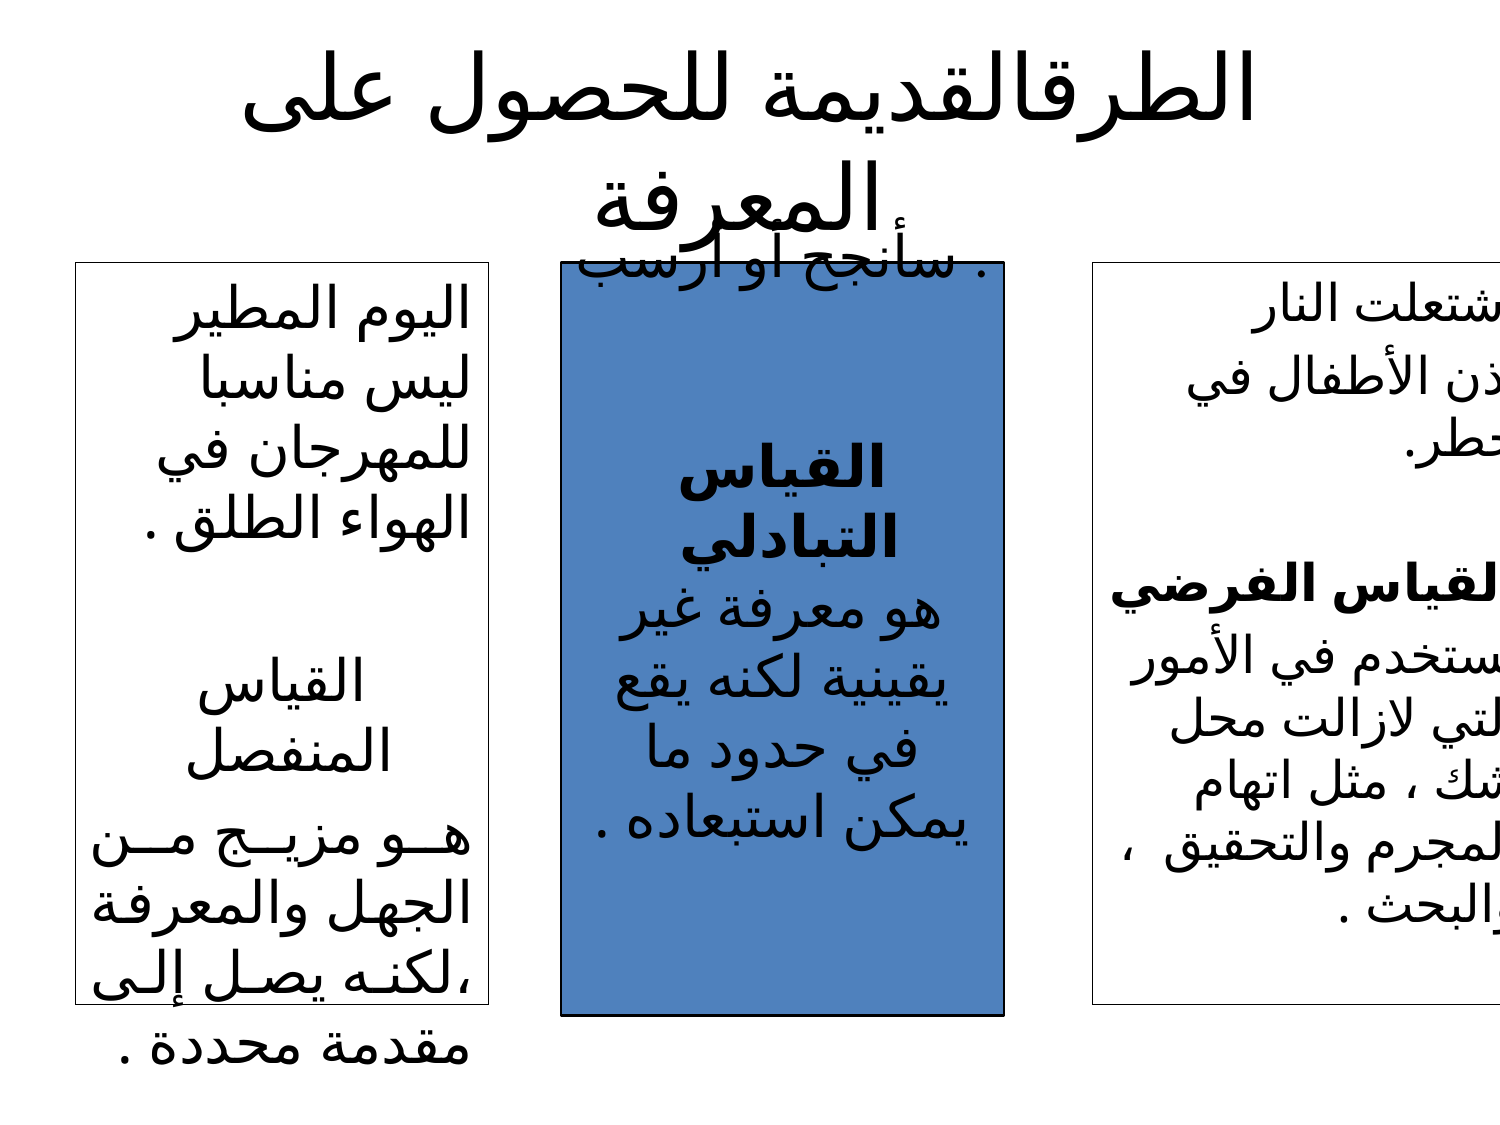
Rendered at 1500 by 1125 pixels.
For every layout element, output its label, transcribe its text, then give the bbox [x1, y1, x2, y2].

title الطرقالقديمة للحصول على المعرفة [75, 45, 1425, 233]
text_box سأنجح أو أرسب . القياس التبادلي هو معرفة غير يقينية لكنه يقع في حدود ما يمكن استبعاده . [559, 260, 1006, 1017]
list اشتعلت النار إذن الأطفال في خطر. القياس الفرضي يستخدم في الأمور التي لازالت محل شك ، مثل اتهام المجرم والتحقيق ، والبحث . [1092, 262, 1500, 1005]
list اليوم المطير ليس مناسبا للمهرجان في الهواء الطلق . القياس المنفصل هو مزيج من الجهل والمعرفة ،لكنه يصل إلى مقدمة محددة . [75, 262, 489, 1005]
